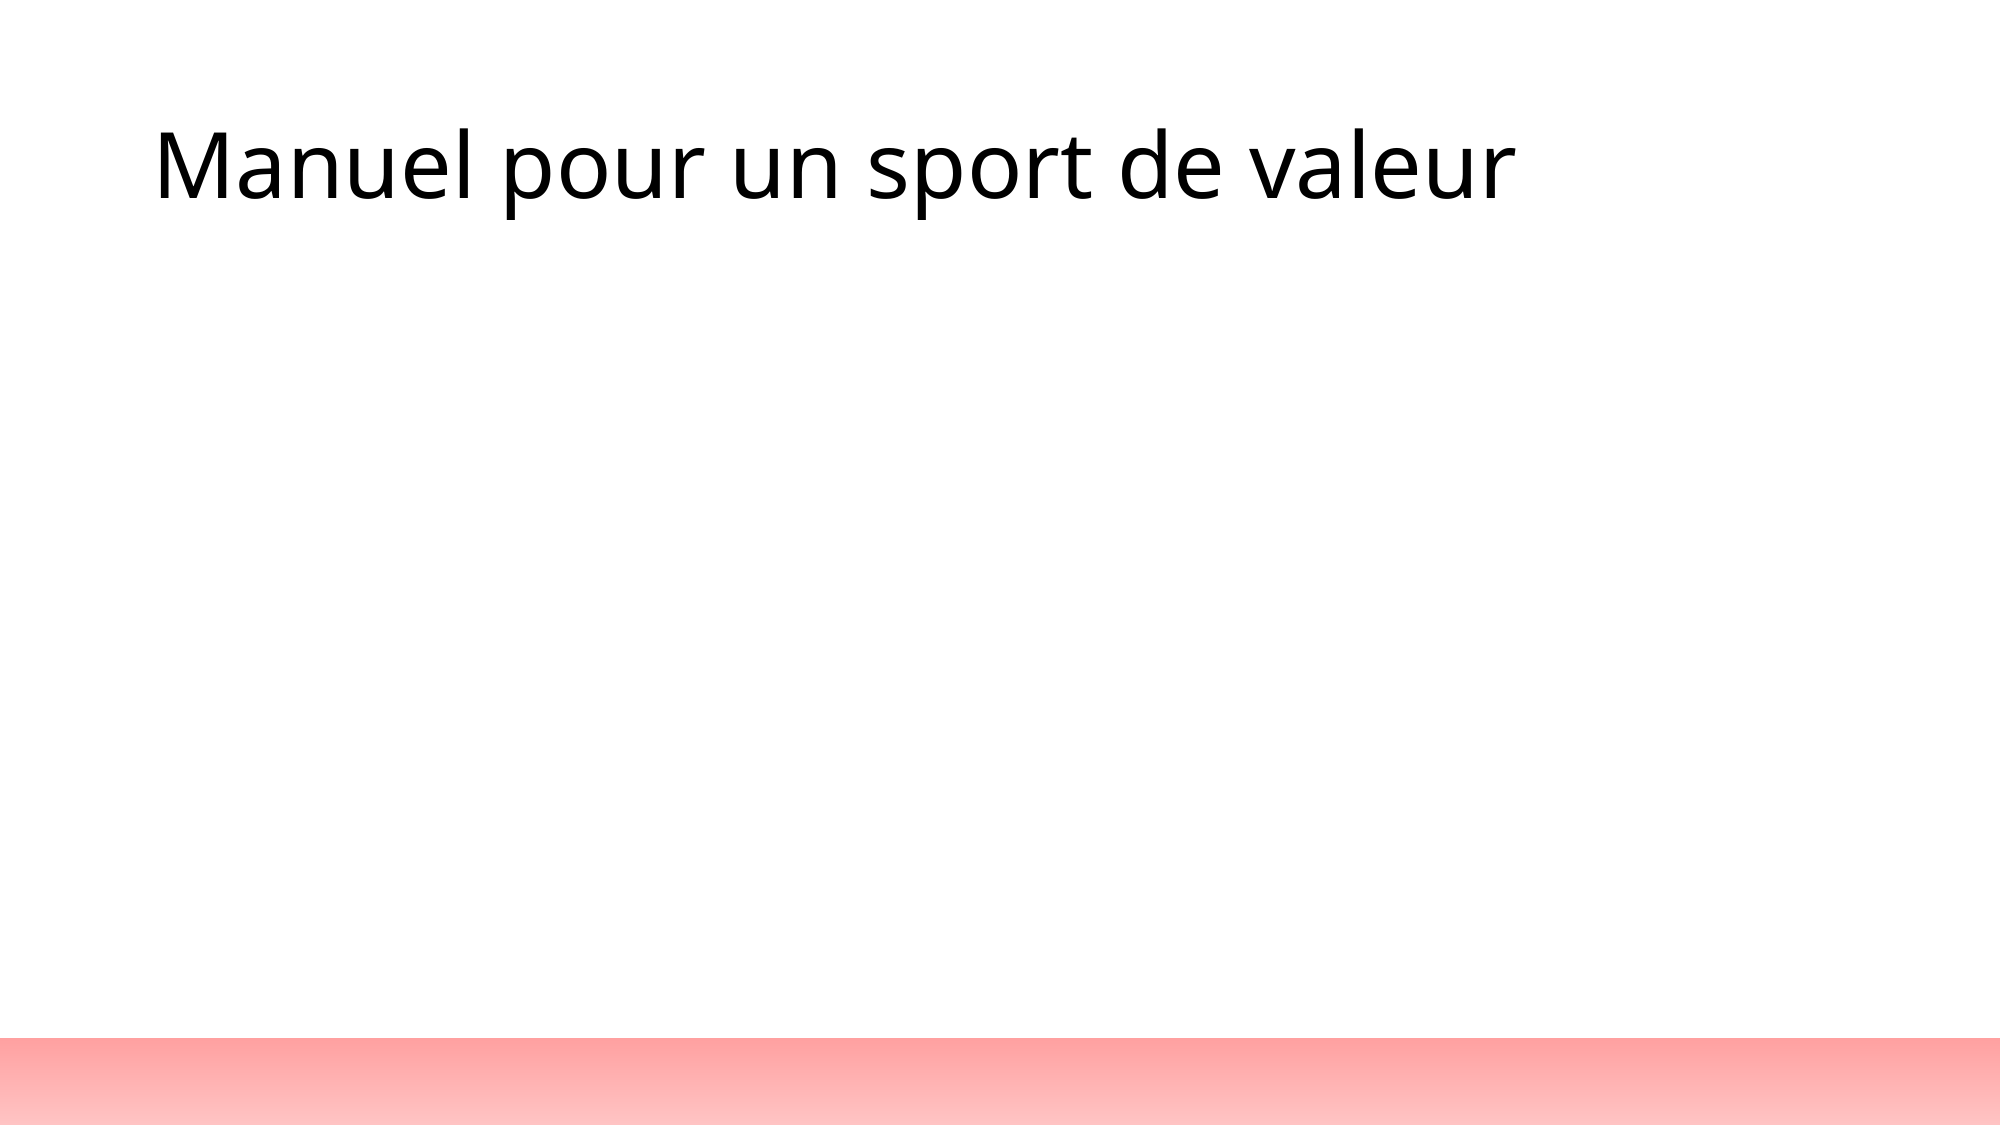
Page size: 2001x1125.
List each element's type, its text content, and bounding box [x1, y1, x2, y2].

title Manuel pour un sport de valeur [137, 59, 1863, 278]
